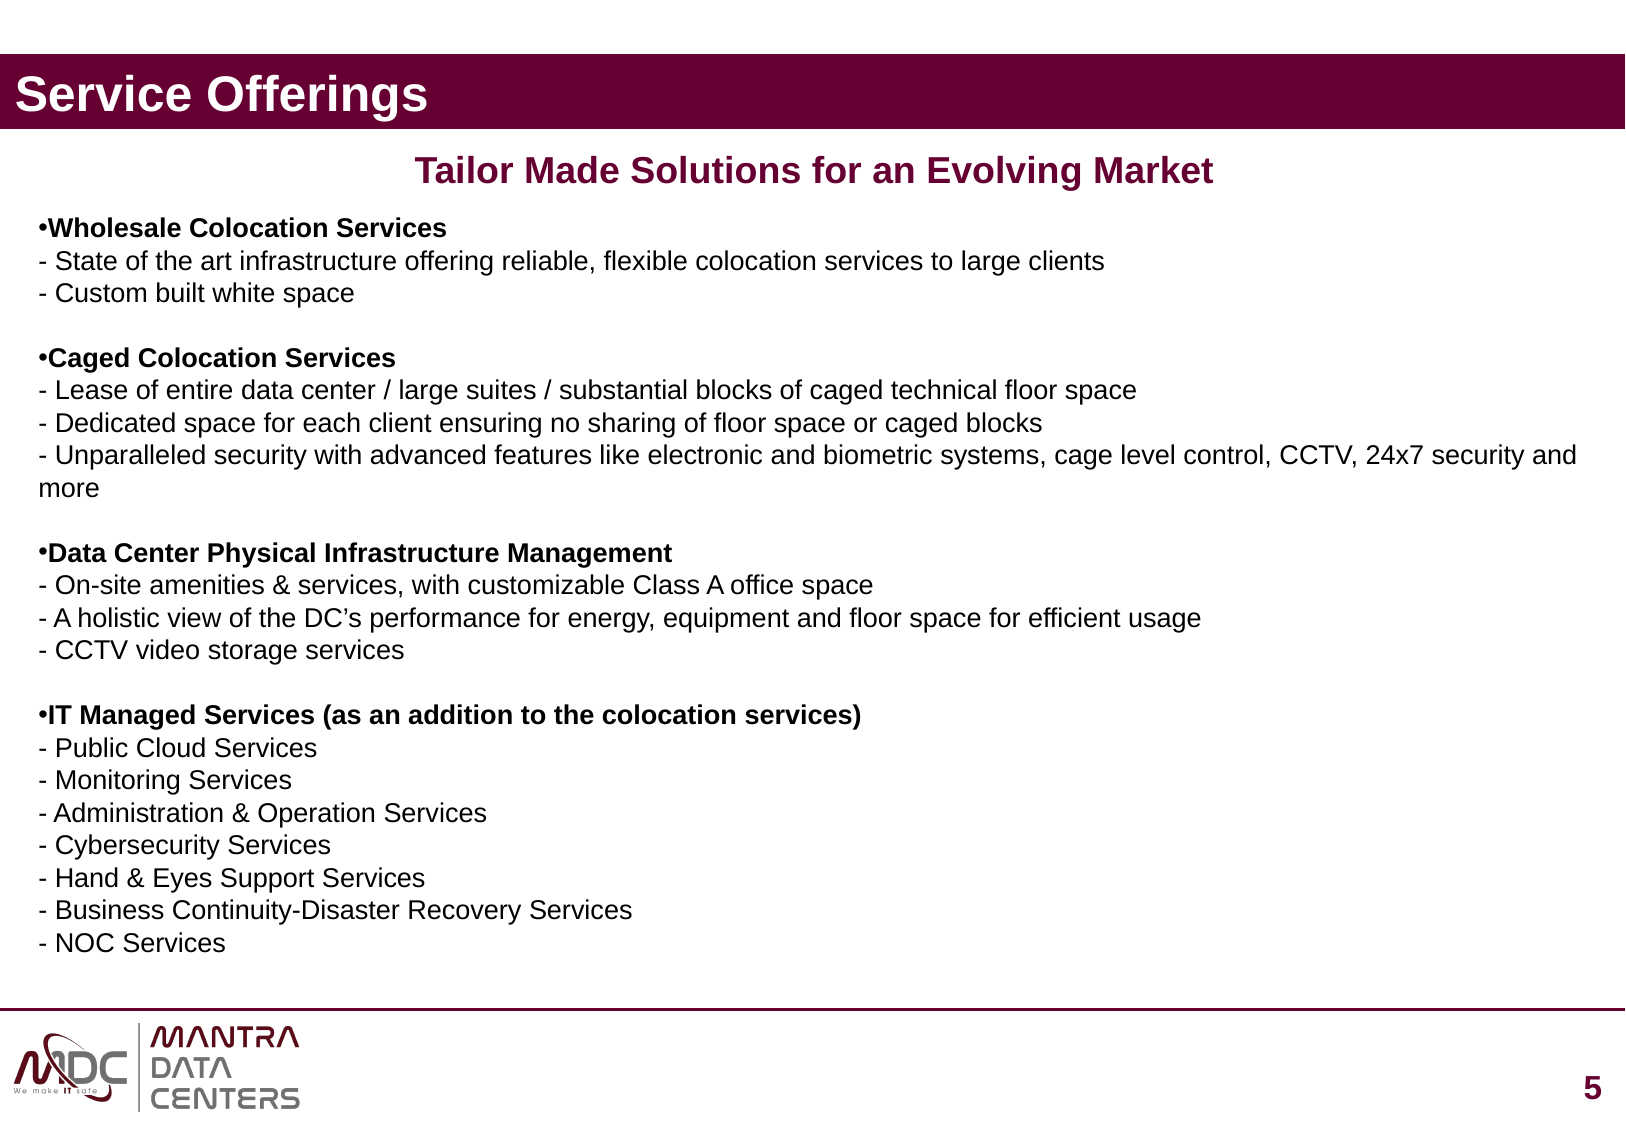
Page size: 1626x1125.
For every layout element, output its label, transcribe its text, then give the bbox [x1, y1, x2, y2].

text_box 5 [1568, 1058, 1625, 1114]
text_box Wholesale Colocation Services - State of the art infrastructure offering reliable, flexible colocation services to large clients - Custom built white space Caged Colocation Services - Lease of entire data center / large suites / substantial blocks of caged technical floor space - Dedicated space for each client ensuring no sharing of floor space or caged blocks - Unparalleled security with advanced features like electronic and biometric systems, cage level control, CCTV, 24x7 security and more Data Center Physical Infrastructure Management - On-site amenities & services, with customizable Class A office space - A holistic view of the DC’s performance for energy, equipment and floor space for efficient usage - CCTV video storage services IT Managed Services (as an addition to the colocation services) - Public Cloud Services - Monitoring Services - Administration & Operation Services - Cybersecurity Services - Hand & Eyes Support Services - Business Continuity-Disaster Recovery Services - NOC Services [23, 199, 1602, 992]
text_box Service Offerings [0, 54, 1625, 129]
picture [10, 1021, 301, 1115]
text_box Tailor Made Solutions for an Evolving Market [23, 138, 1606, 199]
